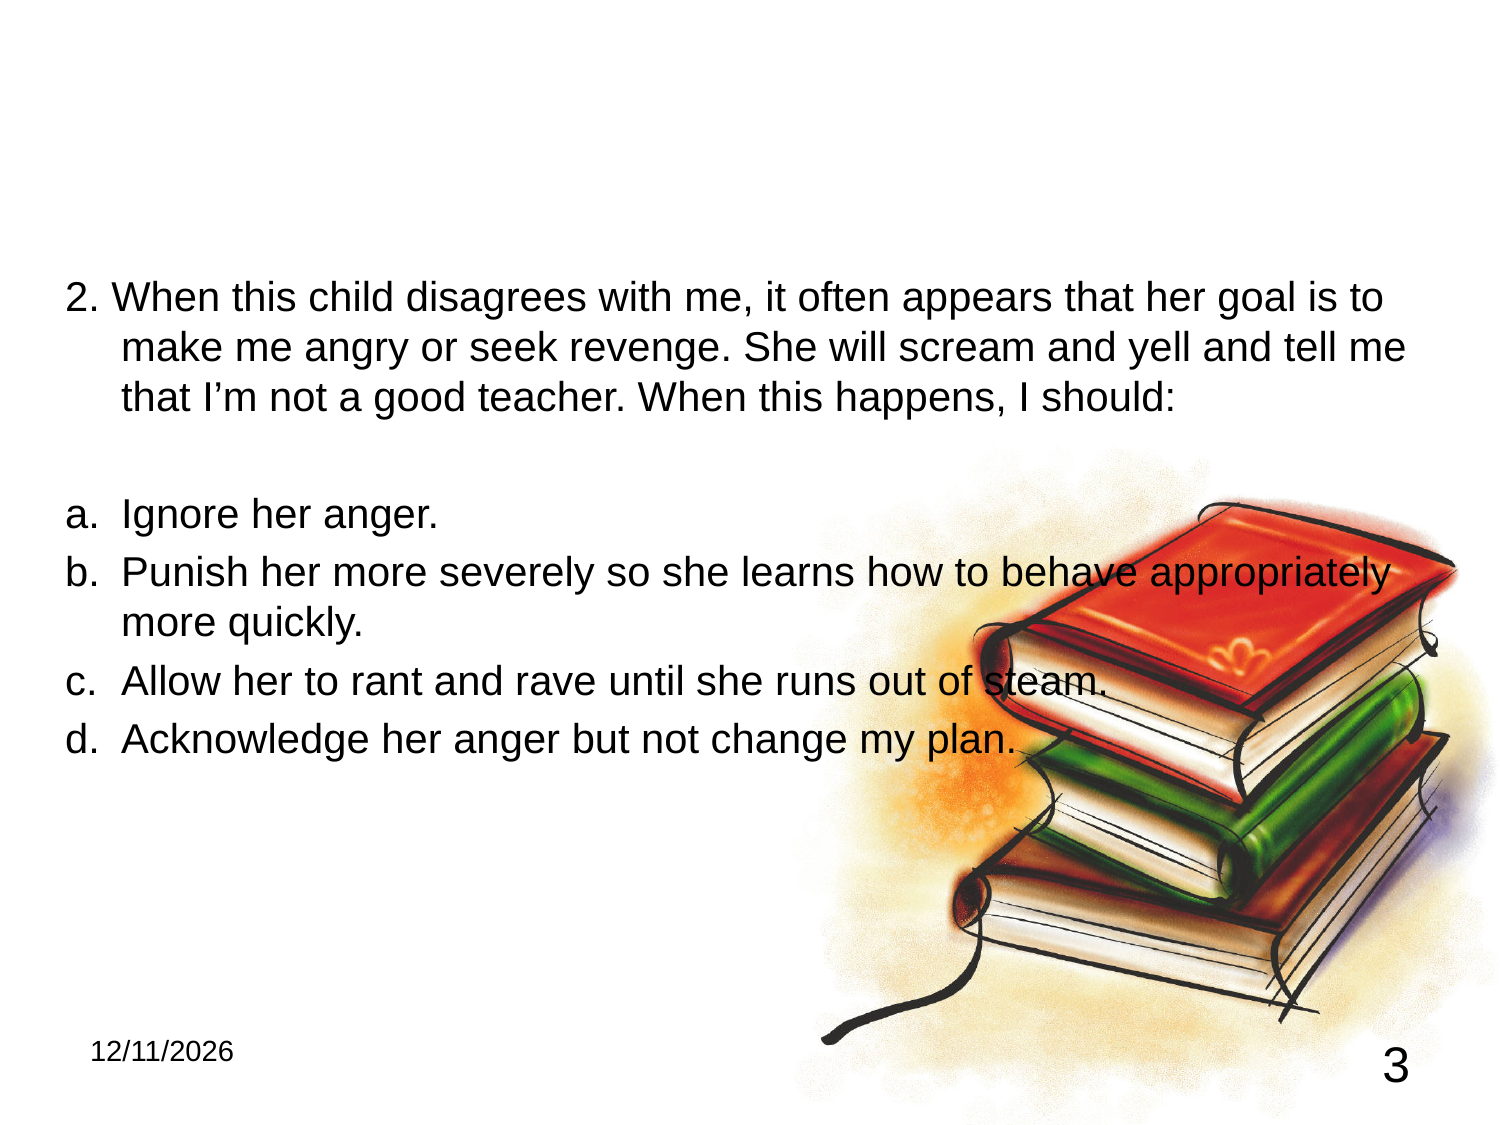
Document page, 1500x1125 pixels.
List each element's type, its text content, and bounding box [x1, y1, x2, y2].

slide_number 3 [1074, 1024, 1426, 1103]
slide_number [74, 1024, 426, 1103]
list 2. When this child disagrees with me, it often appears that her goal is to make me angry or seek revenge. She will scream and yell and tell me that I’m not a good teacher. When this happens, I should: a. Ignore her anger. b. Punish her more severely so she learns how to behave appropriately more quickly. c. Allow her to rant and rave until she runs out of steam. d. Acknowledge her anger but not change my plan. [49, 262, 1438, 1006]
picture [774, 399, 1500, 1125]
